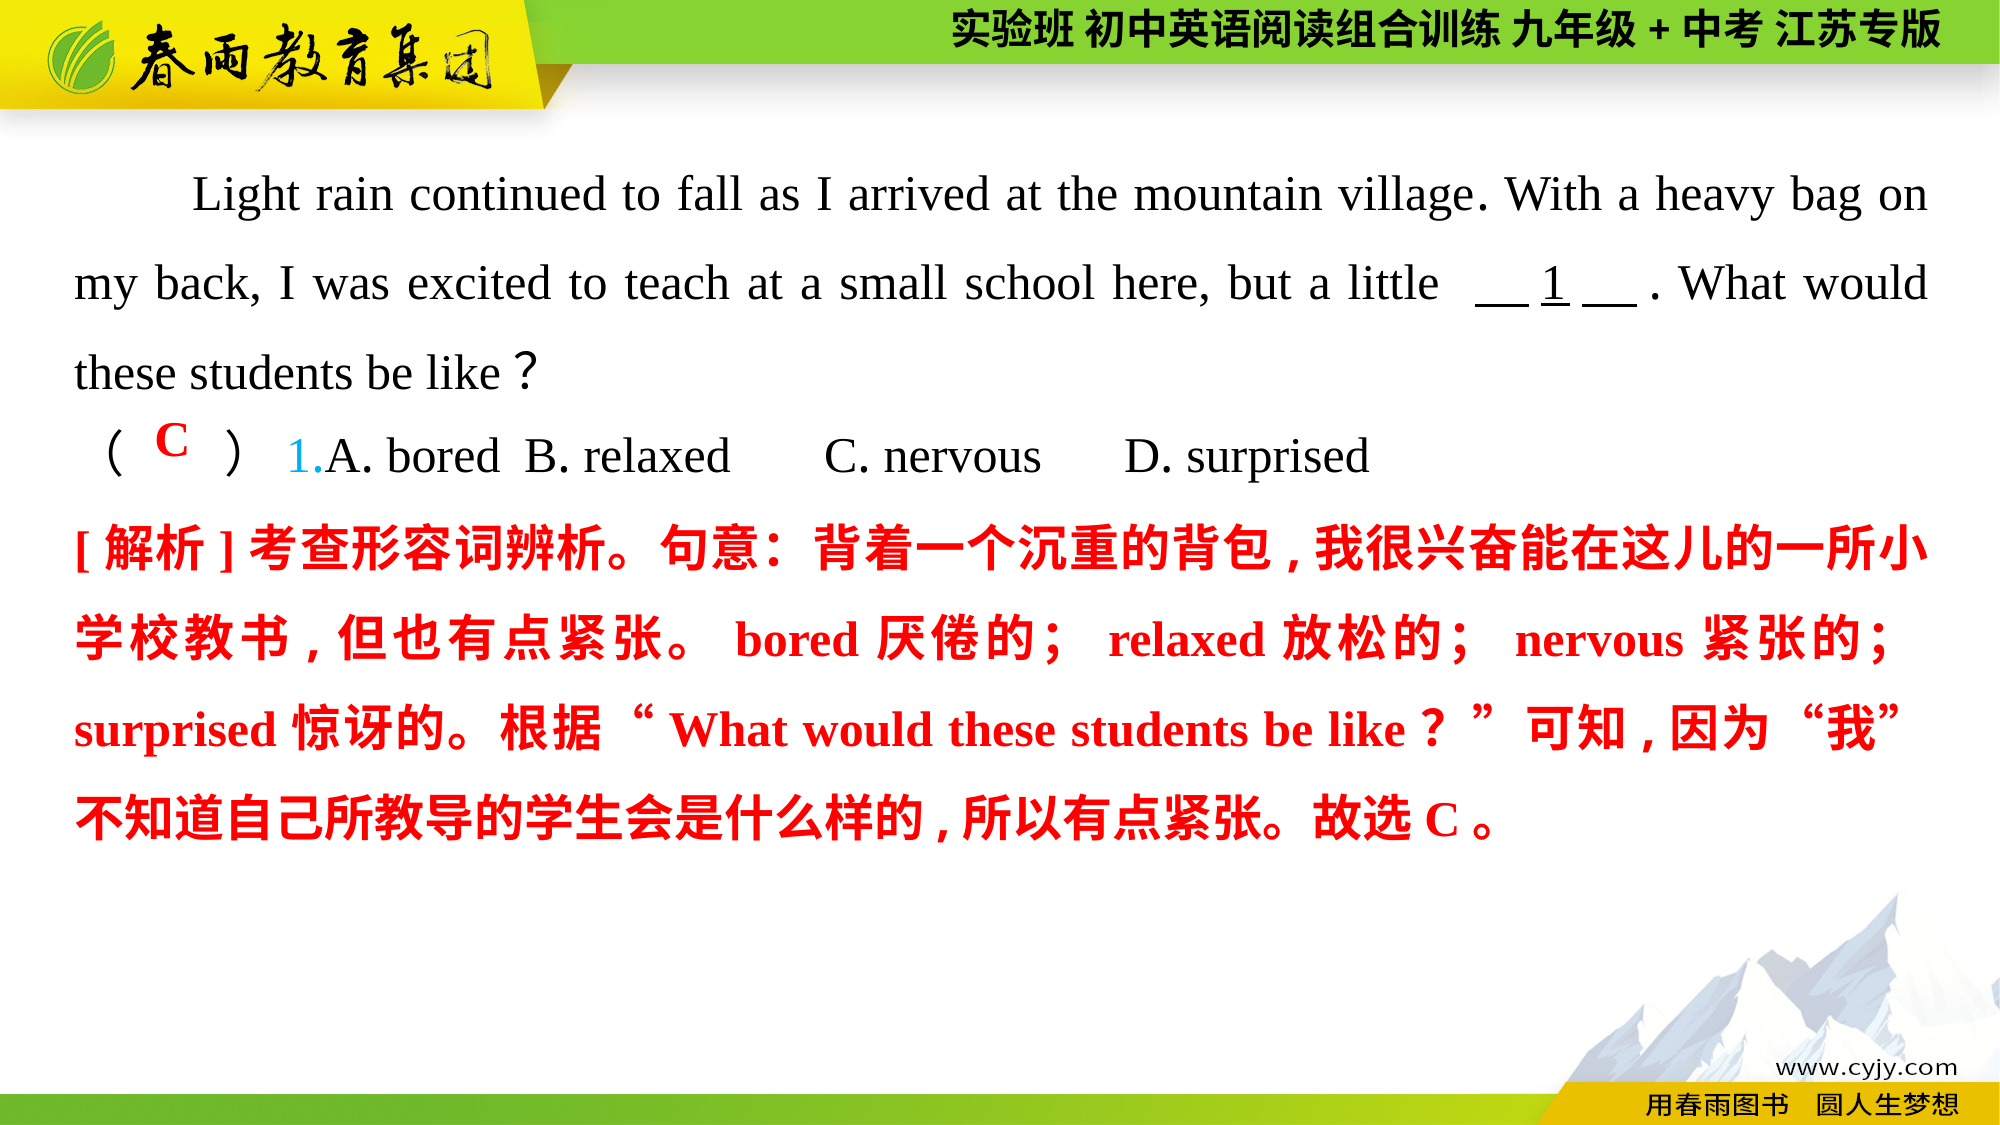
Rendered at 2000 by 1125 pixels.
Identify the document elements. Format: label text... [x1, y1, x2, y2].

text_box C [139, 398, 206, 474]
list Light rain continued to fall as I arrived at the mountain village. With a heavy bag on my back, I was excited to teach at a small school here, but a little 1 . What would these students be like？ [59, 122, 1944, 385]
text_box [解析]考查形容词辨析。句意：背着一个沉重的背包,我很兴奋能在这儿的一所小学校教书,但也有点紧张。bored厌倦的；relaxed放松的；nervous紧张的；surprised惊讶的。根据“What would these students be like？”可知,因为“我”不知道自己所教导的学生会是什么样的,所以有点紧张。故选C。 [59, 478, 1944, 854]
picture [0, 0, 2000, 1125]
text_box （ ）1.A. bored B. relaxed C. nervous D. surprised [59, 385, 1944, 478]
